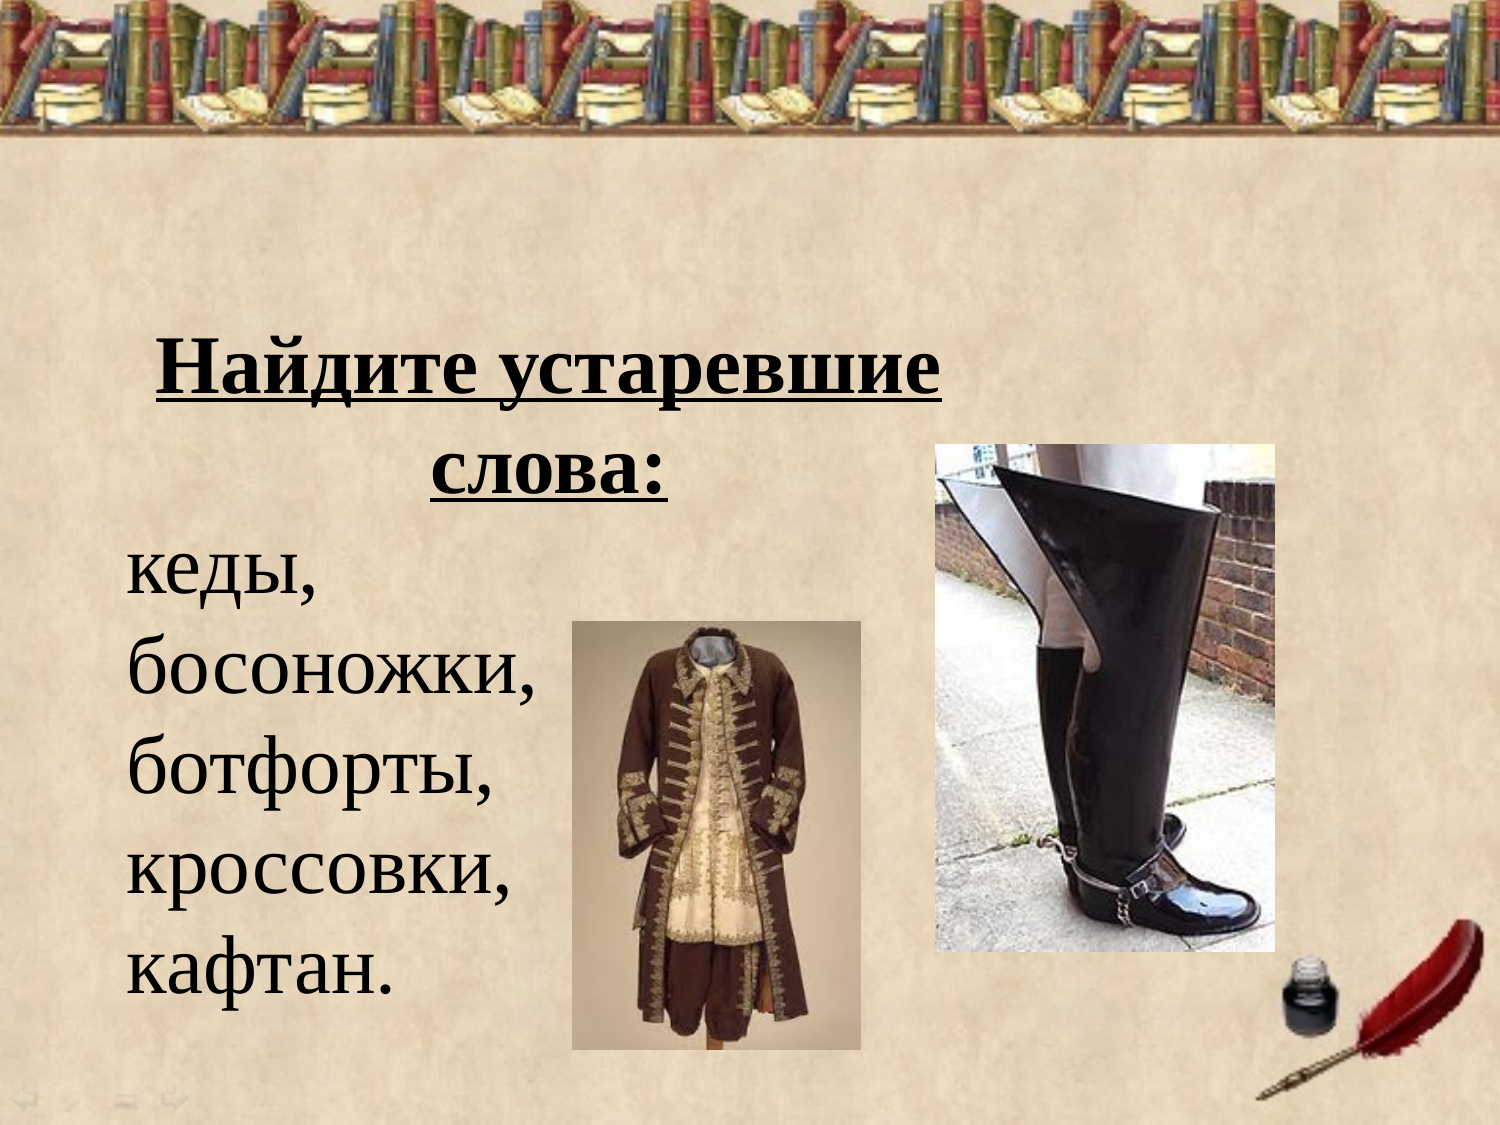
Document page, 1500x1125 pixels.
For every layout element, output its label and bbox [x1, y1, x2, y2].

list [572, 621, 861, 1050]
list [934, 444, 1275, 952]
picture [0, 0, 1500, 1125]
